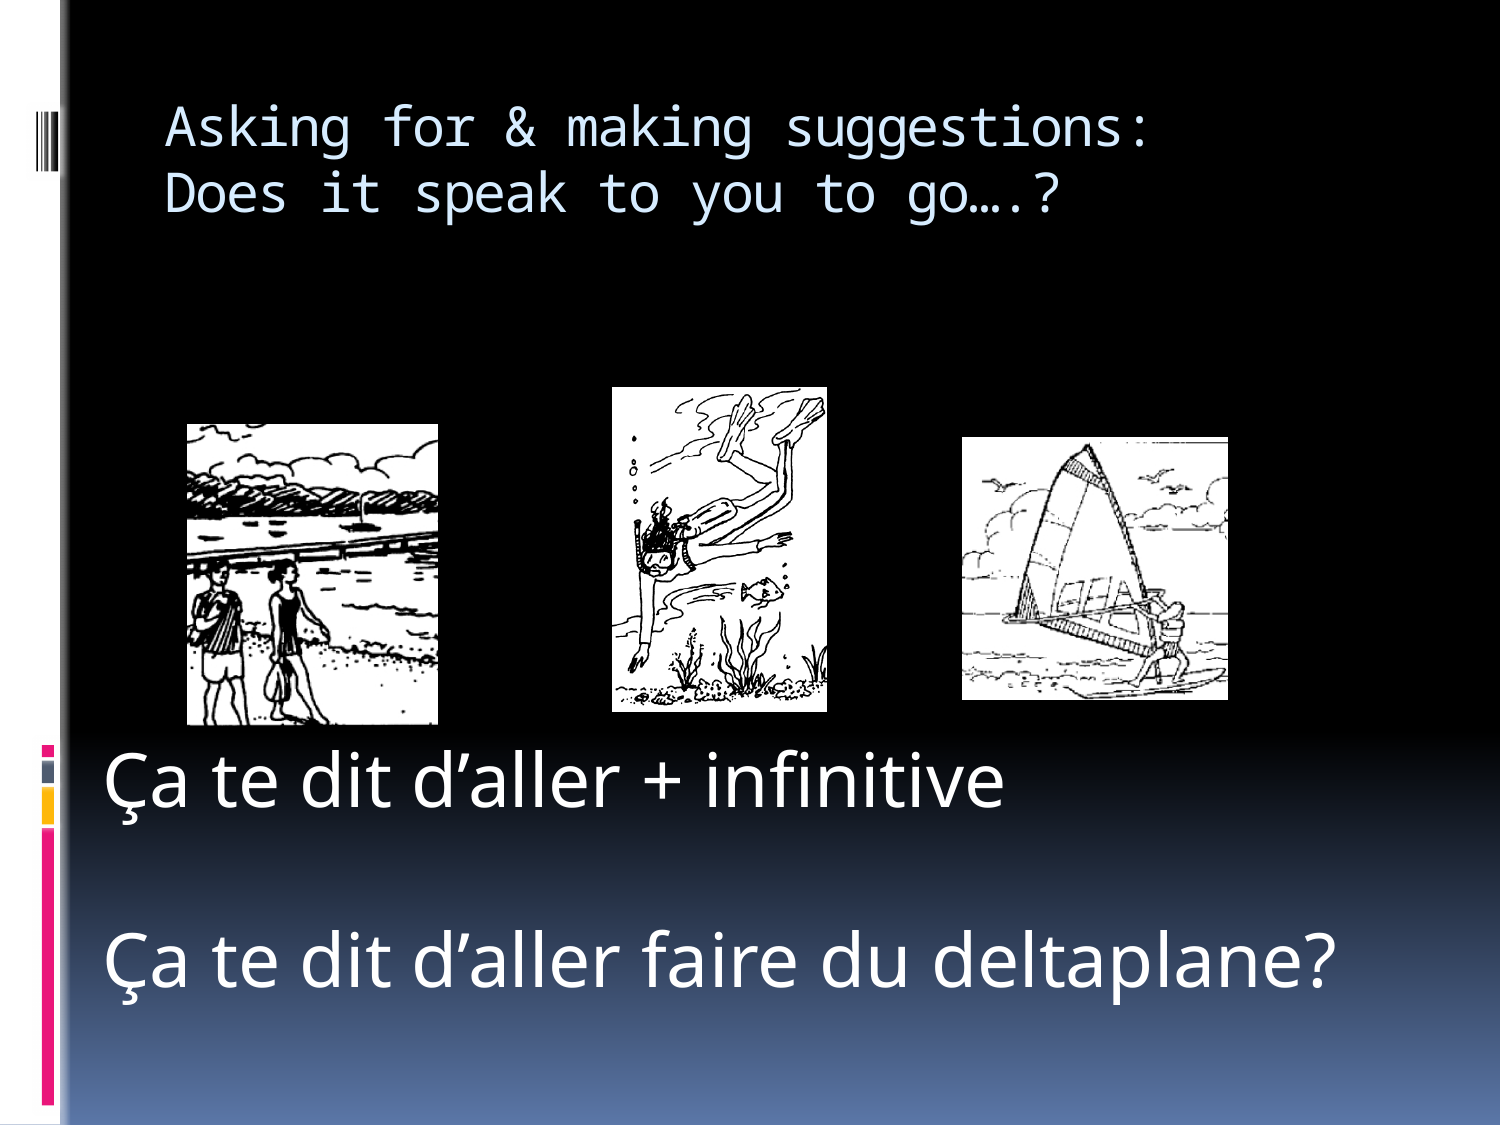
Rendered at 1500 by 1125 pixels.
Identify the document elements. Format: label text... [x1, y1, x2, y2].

title Asking for & making suggestions: Does it speak to you to go….? [150, 83, 1425, 234]
picture [187, 424, 438, 727]
picture [612, 387, 828, 713]
picture [962, 437, 1228, 701]
text_box Ça te dit d’aller + infinitive Ça te dit d’aller faire du deltaplane? [87, 724, 1388, 1010]
